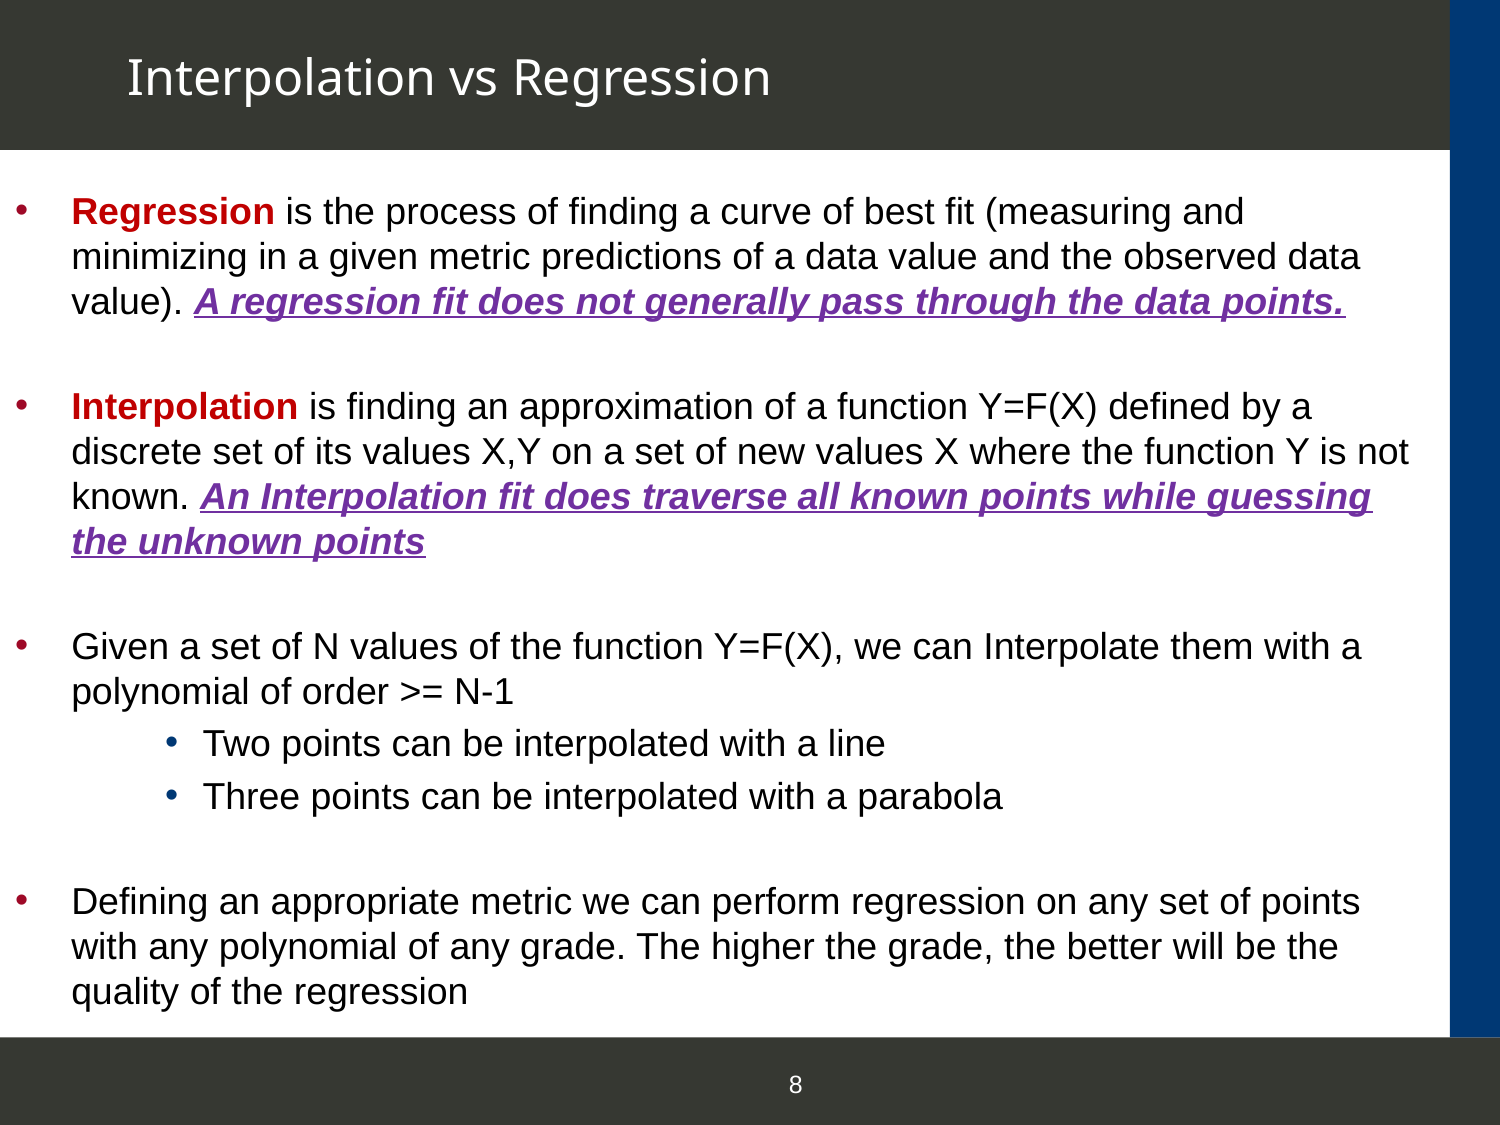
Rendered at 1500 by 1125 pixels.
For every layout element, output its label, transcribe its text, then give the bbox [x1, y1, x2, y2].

title Interpolation vs Regression [112, 37, 1451, 138]
list Regression is the process of finding a curve of best fit (measuring and minimizing in a given metric predictions of a data value and the observed data value). A regression fit does not generally pass through the data points. Interpolation is finding an approximation of a function Y=F(X) defined by a discrete set of its values X,Y on a set of new values X where the function Y is not known. An Interpolation fit does traverse all known points while guessing the unknown points Given a set of N values of the function Y=F(X), we can Interpolate them with a polynomial of order >= N-1 Two points can be interpolated with a line Three points can be interpolated with a parabola Defining an appropriate metric we can perform regression on any set of points with any polynomial of any grade. The higher the grade, the better will be the quality of the regression [0, 178, 1442, 971]
